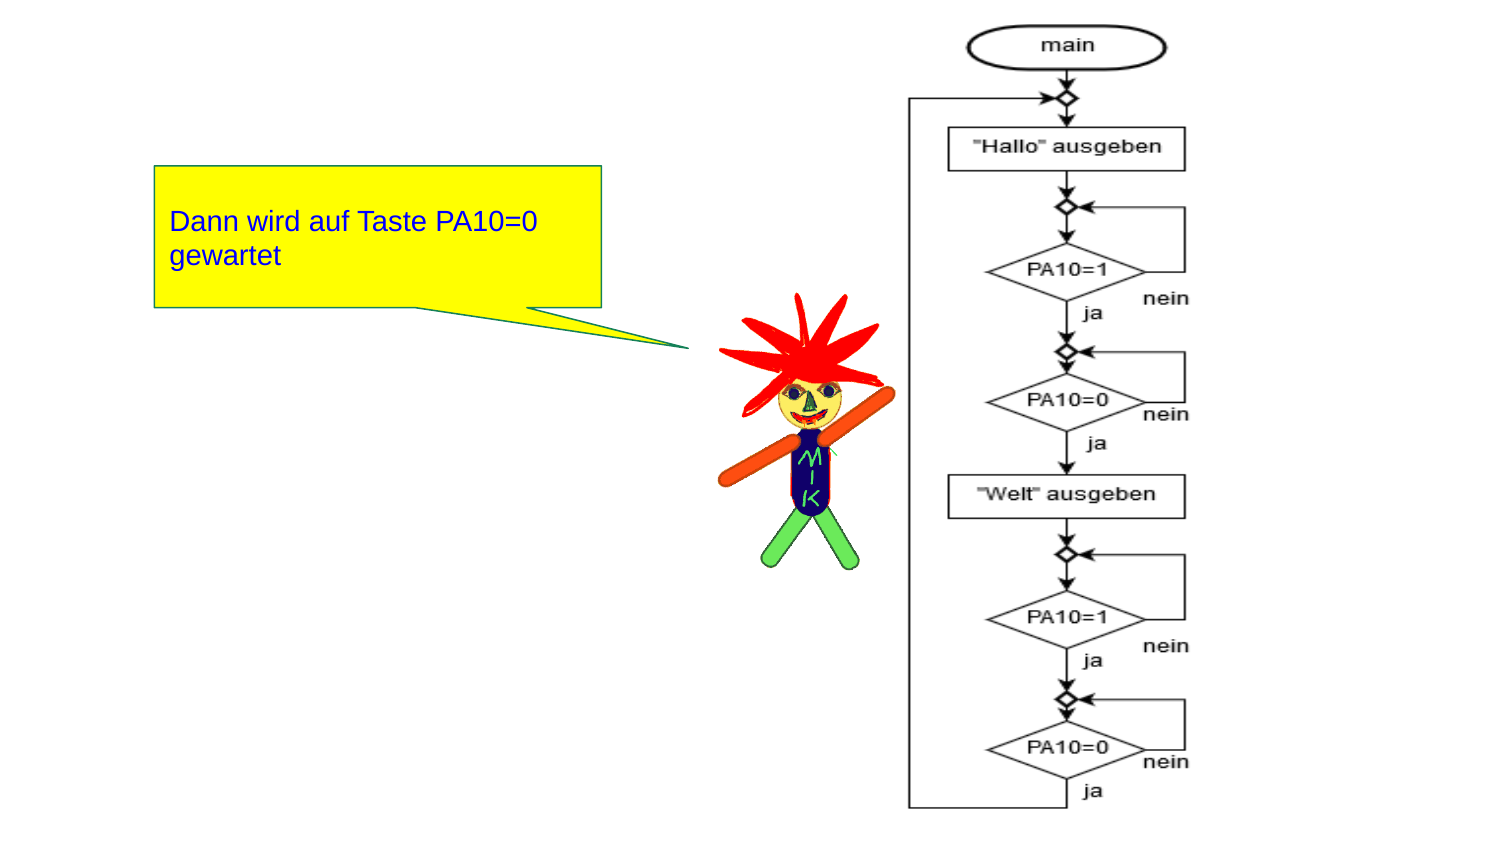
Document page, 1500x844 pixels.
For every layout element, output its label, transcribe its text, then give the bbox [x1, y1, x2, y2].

text_box Dann wird auf Taste PA10=0 gewartet [154, 165, 689, 349]
picture [699, 24, 1206, 819]
